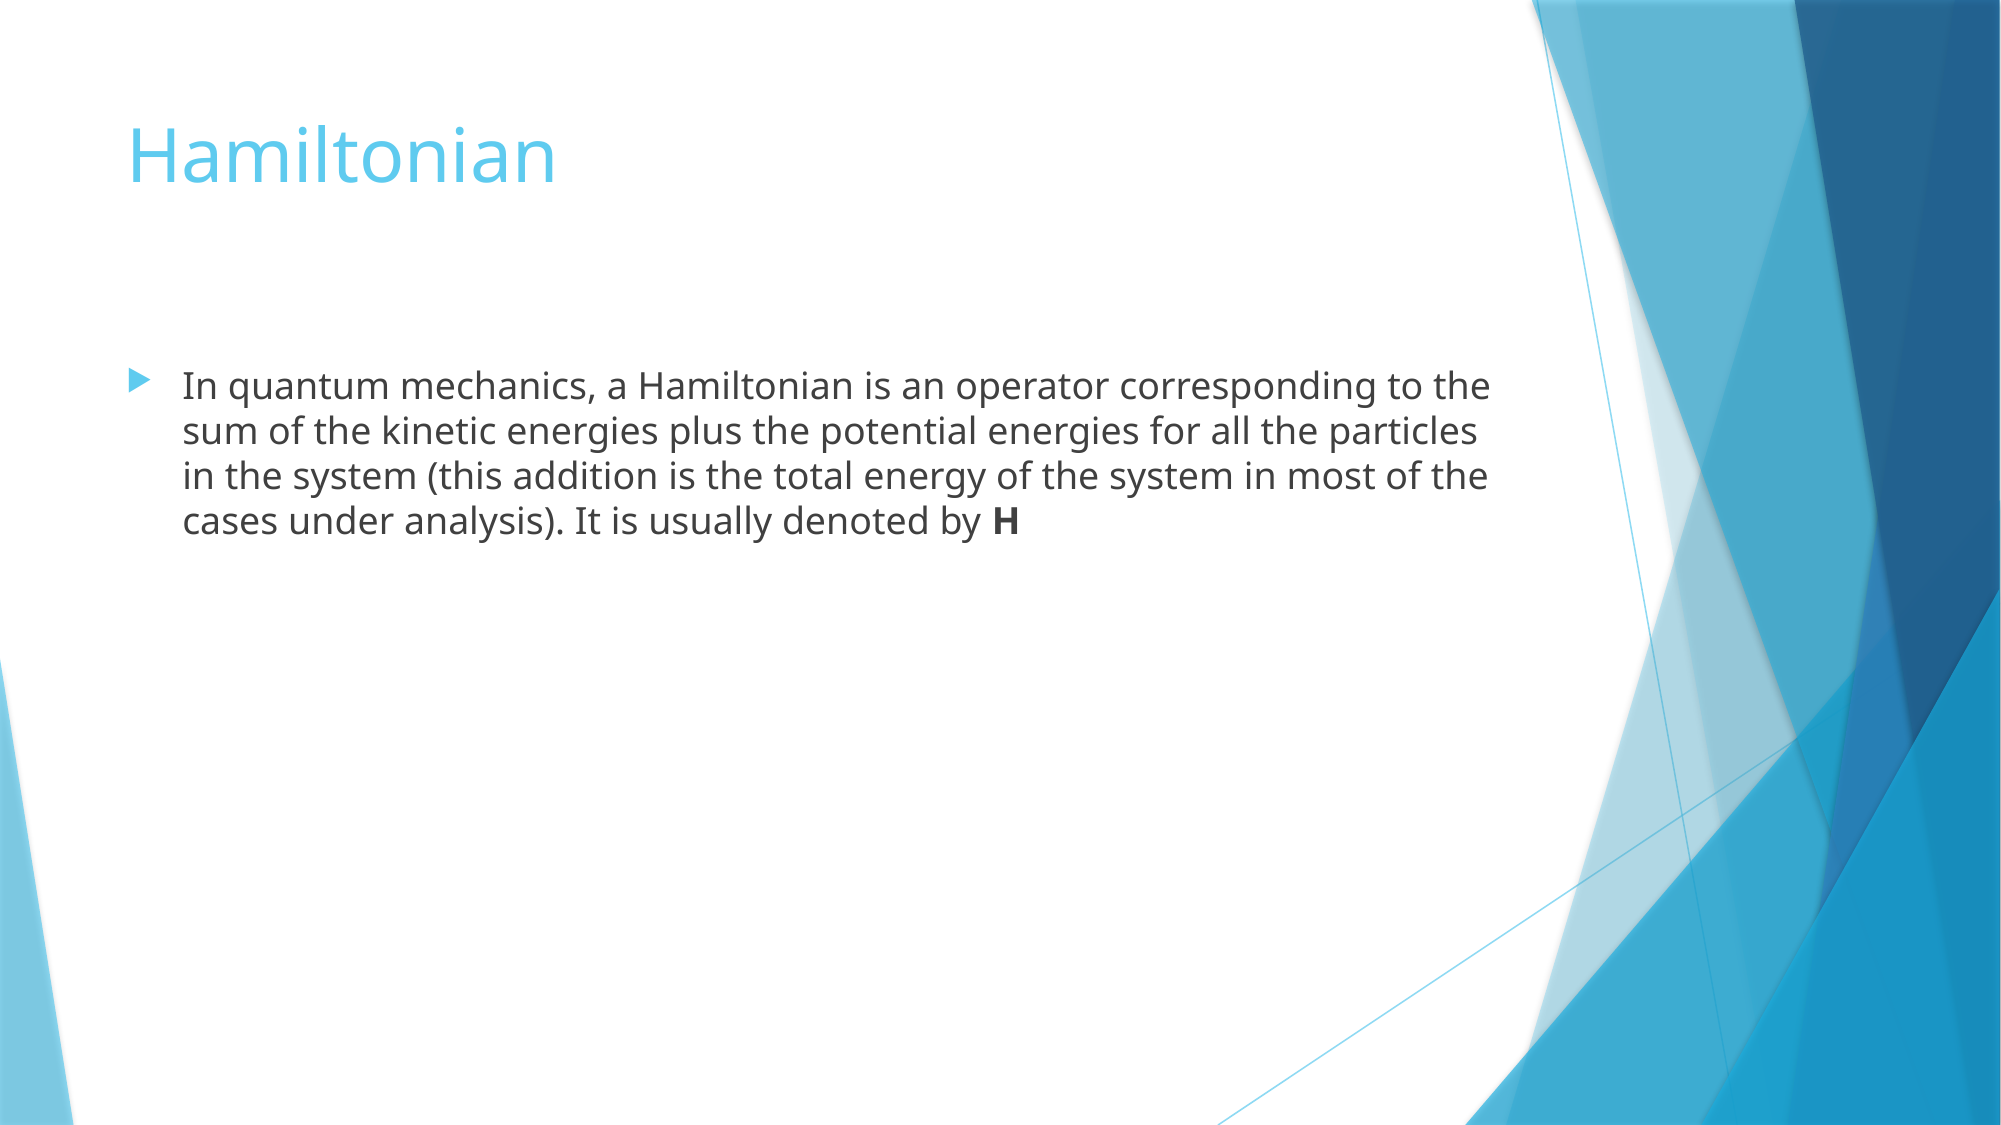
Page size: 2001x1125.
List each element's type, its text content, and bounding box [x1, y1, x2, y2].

title Hamiltonian [111, 99, 1522, 317]
list In quantum mechanics, a Hamiltonian is an operator corresponding to the sum of the kinetic energies plus the potential energies for all the particles in the system (this addition is the total energy of the system in most of the cases under analysis). It is usually denoted by H [111, 354, 1522, 992]
